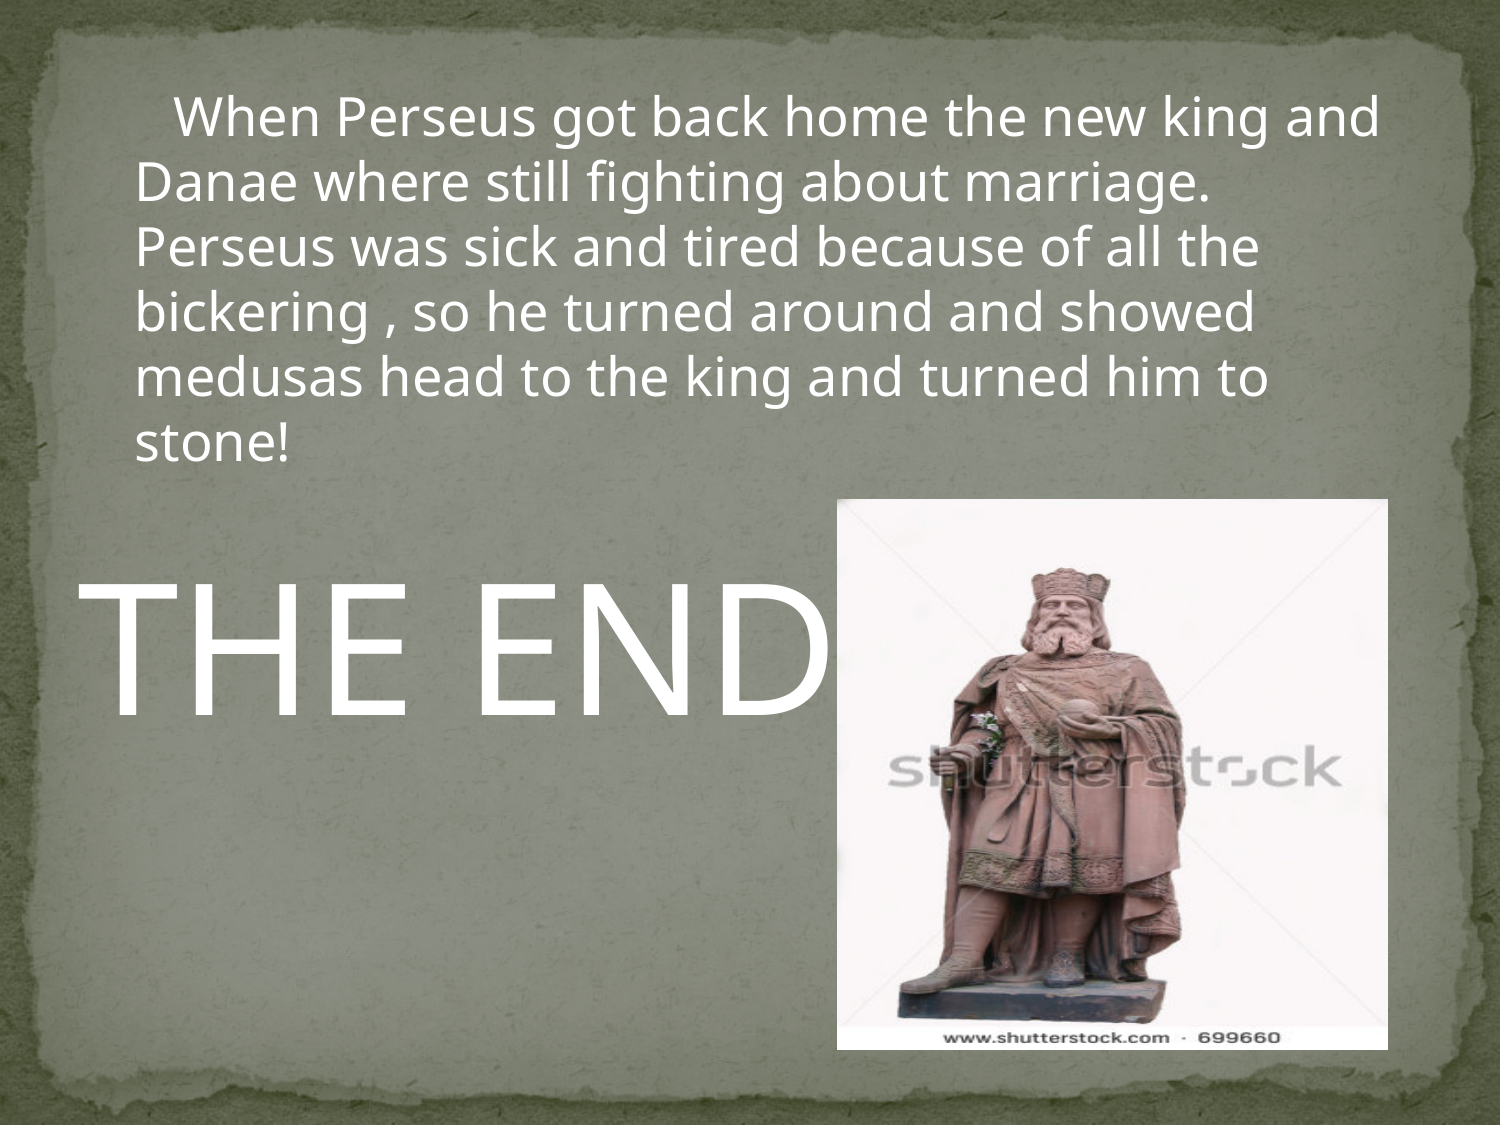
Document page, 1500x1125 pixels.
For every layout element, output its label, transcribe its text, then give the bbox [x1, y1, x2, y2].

list When Perseus got back home the new king and Danae where still fighting about marriage. Perseus was sick and tired because of all the bickering , so he turned around and showed medusas head to the king and turned him to stone! [75, 75, 1425, 488]
picture [837, 499, 1388, 1051]
text_box THE END [62, 524, 826, 760]
